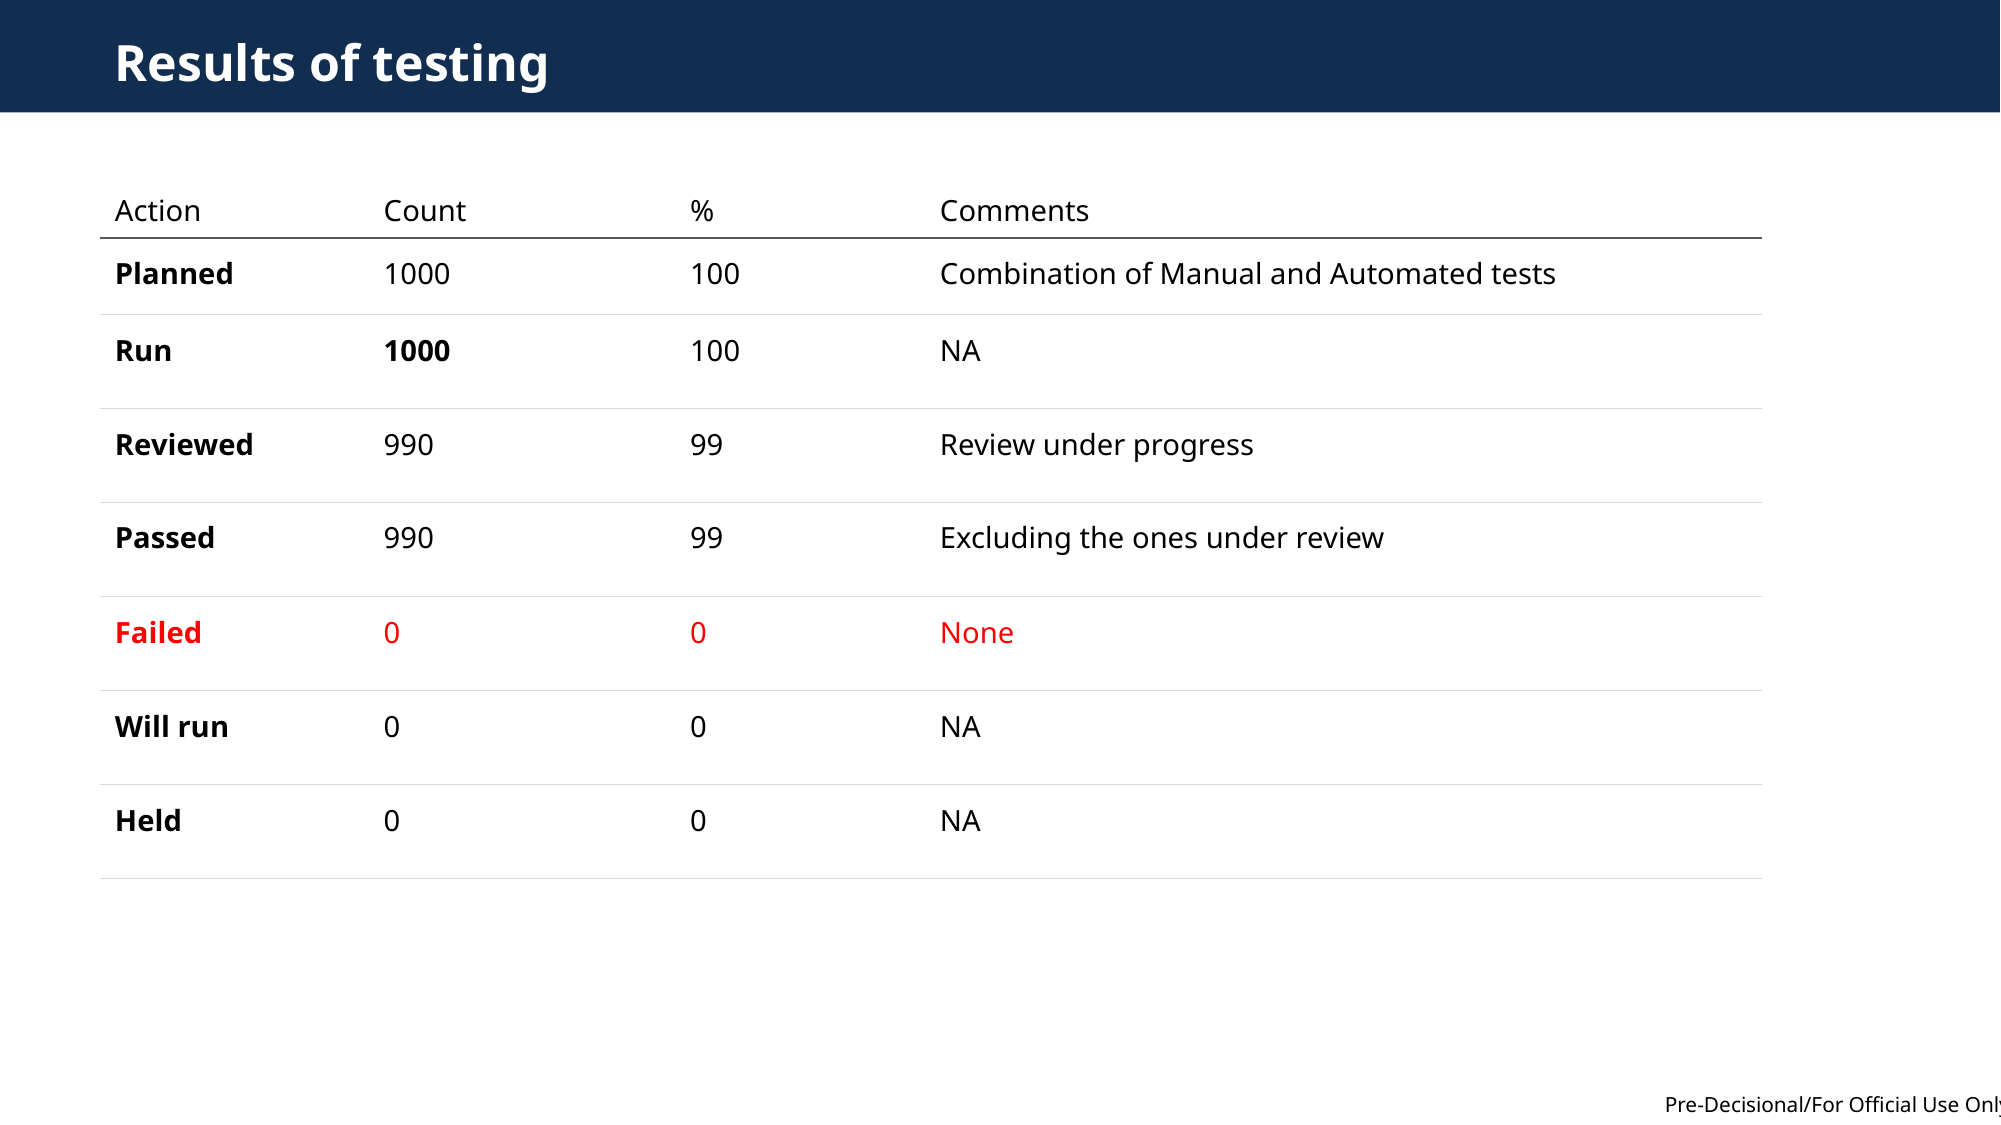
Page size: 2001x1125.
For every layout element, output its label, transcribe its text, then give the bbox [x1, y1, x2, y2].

table_cell NA [925, 785, 1762, 878]
table_cell 0 [369, 785, 675, 878]
table_cell Combination of Manual and Automated tests [925, 239, 1762, 314]
table_cell Passed [100, 503, 369, 596]
table_cell NA [925, 691, 1762, 784]
table_cell 0 [369, 597, 675, 690]
table_cell 100 [675, 239, 925, 314]
title Results of testing [99, 29, 998, 93]
table_header Action [100, 175, 369, 237]
table_cell 0 [675, 691, 925, 784]
table_cell None [925, 597, 1762, 690]
table_cell 990 [369, 503, 675, 596]
table_cell 1000 [369, 239, 675, 314]
table_cell 99 [675, 409, 925, 502]
table_cell Review under progress [925, 409, 1762, 502]
table_cell 100 [675, 315, 925, 408]
table_cell Reviewed [100, 409, 369, 502]
table_cell 99 [675, 503, 925, 596]
table_header % [675, 175, 925, 237]
table_cell Will run [100, 691, 369, 784]
table_cell 1000 [369, 315, 675, 408]
table_cell Failed [100, 597, 369, 690]
table_cell 0 [369, 691, 675, 784]
table_cell 0 [675, 785, 925, 878]
table_cell 990 [369, 409, 675, 502]
table_cell 0 [675, 597, 925, 690]
table_cell Run [100, 315, 369, 408]
table_cell Planned [100, 239, 369, 314]
table_header Count [369, 175, 675, 237]
table_cell Excluding the ones under review [925, 503, 1762, 596]
table_cell NA [925, 315, 1762, 408]
table_header Comments [925, 175, 1762, 237]
table_cell Held [100, 785, 369, 878]
